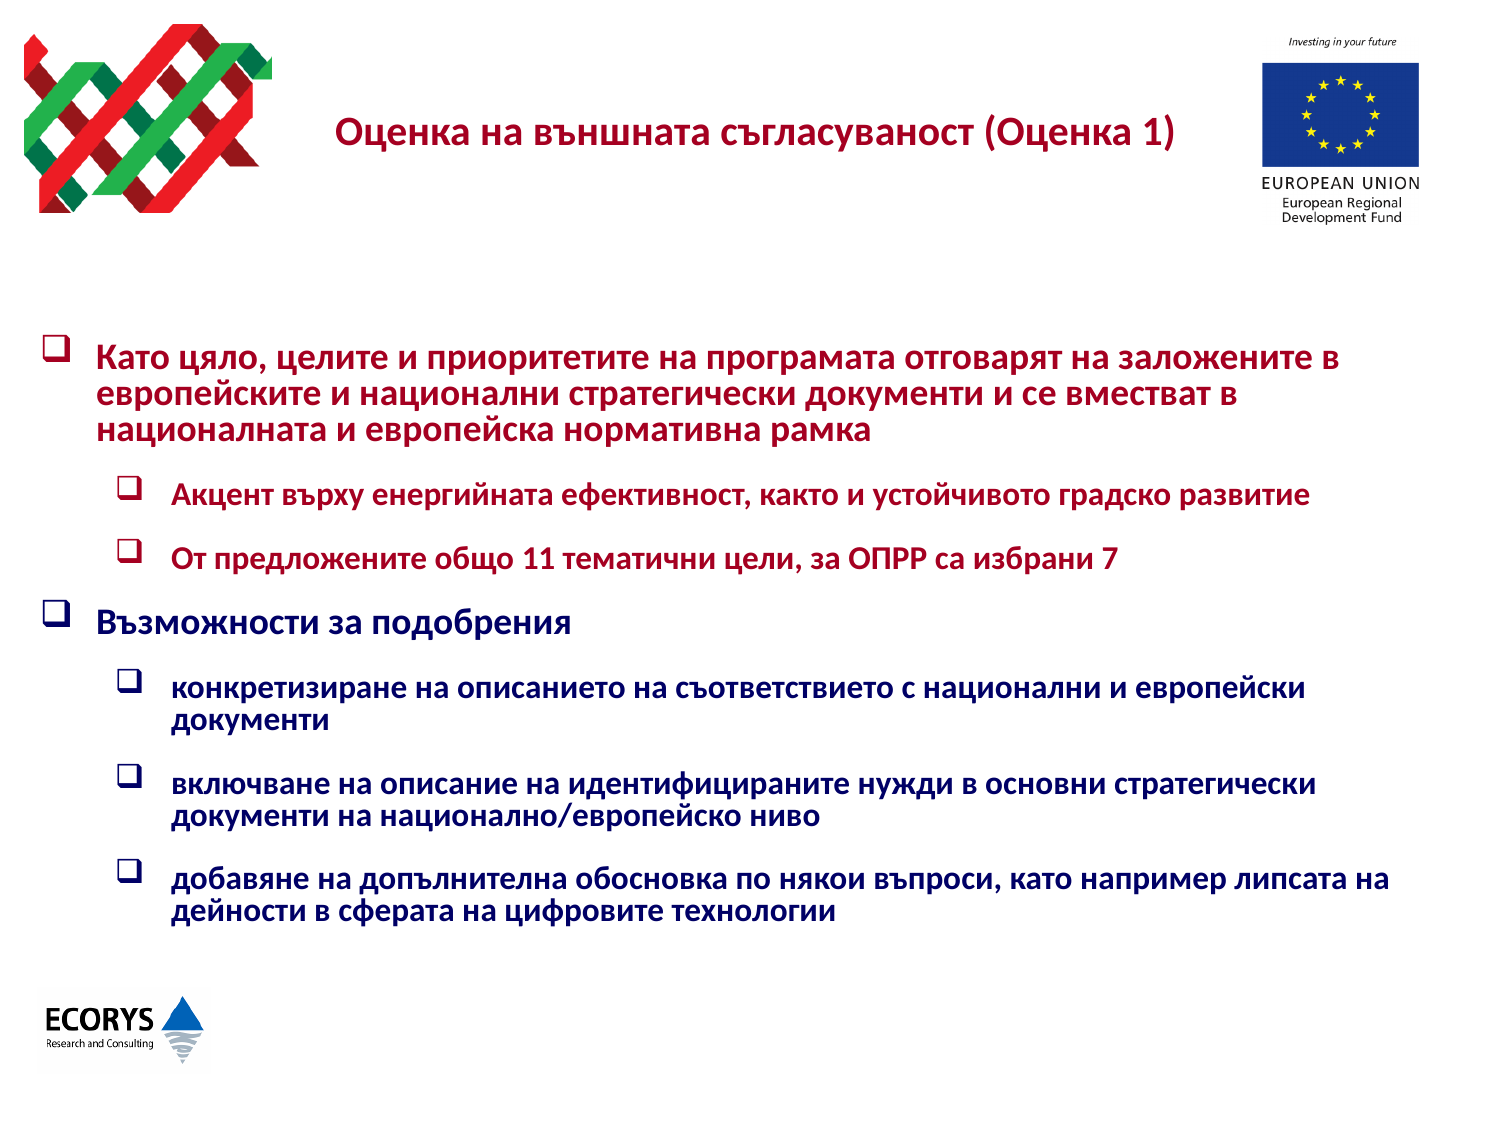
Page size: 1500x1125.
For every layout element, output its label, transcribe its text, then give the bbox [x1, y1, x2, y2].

text_box [37, 237, 1479, 1030]
text_box Оценка на външната съгласуваност (Оценка 1) [276, 87, 1247, 171]
picture [1262, 37, 1419, 226]
picture [37, 987, 211, 1075]
picture [24, 24, 272, 213]
text_box Като цяло, целите и приоритетите на програмата отговарят на заложените в европейските и национални стратегически документи и се вместват в националната и европейска нормативна рамка Акцент върху енергийната ефективност, както и устойчивото градско развитие От предложените общо 11 тематични цели, за ОПРР са избрани 7 Възможности за подобрения конкретизиране на описанието на съответствието с национални и европейски документи включване на описание на идентифицираните нужди в основни стратегически документи на национално/европейско ниво добавяне на допълнителна обосновка по някои въпроси, като например липсата на дейности в сферата на цифровите технологии [24, 249, 1467, 1042]
text_box [29, 243, 1471, 1106]
